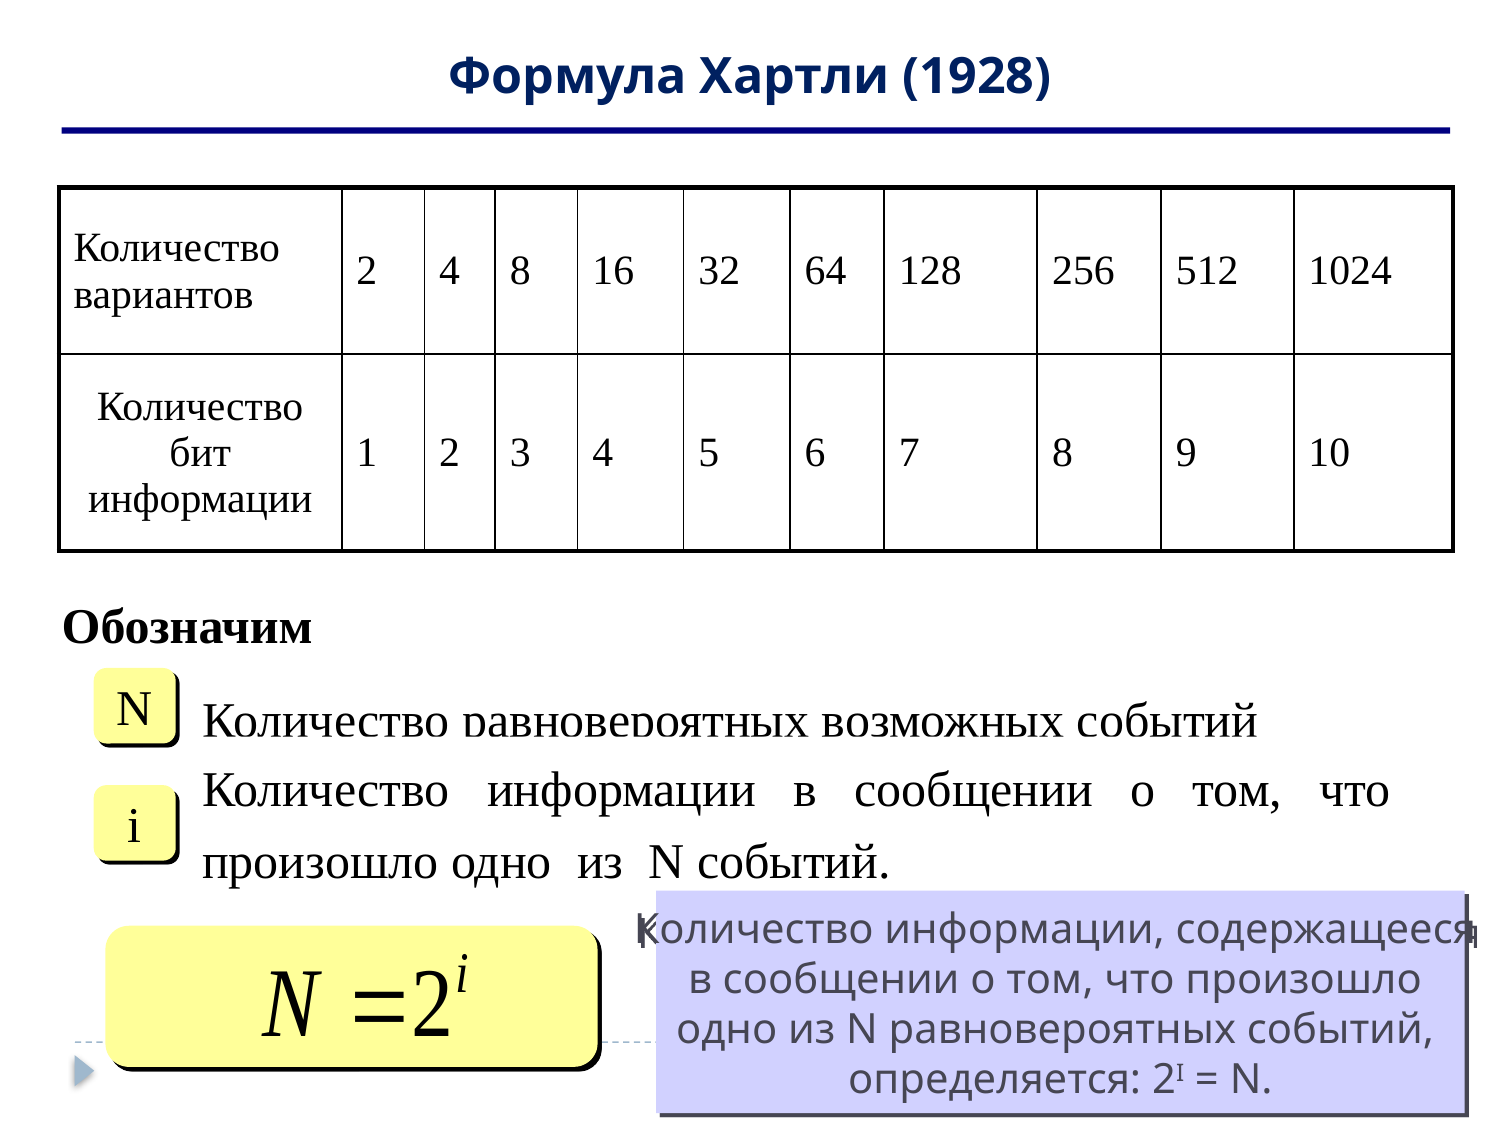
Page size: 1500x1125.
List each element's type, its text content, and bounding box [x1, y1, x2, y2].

table_cell 3 [496, 355, 577, 549]
table_header 16 [578, 190, 683, 353]
text_box Количество информации, содержащееся в сообщении о том, что произошло одно из N равновероятных событий, определяется: 2I = N. [656, 890, 1465, 1114]
table_cell 2 [425, 355, 494, 549]
table_cell 1 [343, 355, 424, 549]
table_header 256 [1038, 190, 1160, 353]
table_header 8 [496, 190, 577, 353]
table_header 1024 [1295, 190, 1451, 353]
text_box Обозначим [46, 585, 457, 661]
text_box N [93, 667, 176, 744]
table_header 512 [1162, 190, 1293, 353]
table_cell Количество бит информации [61, 355, 341, 549]
table_cell 6 [791, 355, 883, 549]
table_cell 7 [885, 355, 1036, 549]
table_header 128 [885, 190, 1036, 353]
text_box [105, 925, 598, 1068]
text_box Количество информации в сообщении о том, что произошло одно из N событий. [187, 736, 1407, 896]
text_box i [93, 785, 176, 861]
table_cell 4 [578, 355, 683, 549]
table_cell 8 [1038, 355, 1160, 549]
table_cell 9 [1162, 355, 1293, 549]
table_header Количество вариантов [61, 190, 341, 353]
text_box Количество равновероятных возможных событий [187, 667, 1371, 736]
table_header 32 [684, 190, 789, 353]
table_header 4 [425, 190, 494, 353]
title Формула Хартли (1928) [94, 35, 1407, 111]
table_header 2 [343, 190, 424, 353]
table_cell 5 [684, 355, 789, 549]
table_cell 10 [1295, 355, 1451, 549]
table_header 64 [791, 190, 883, 353]
